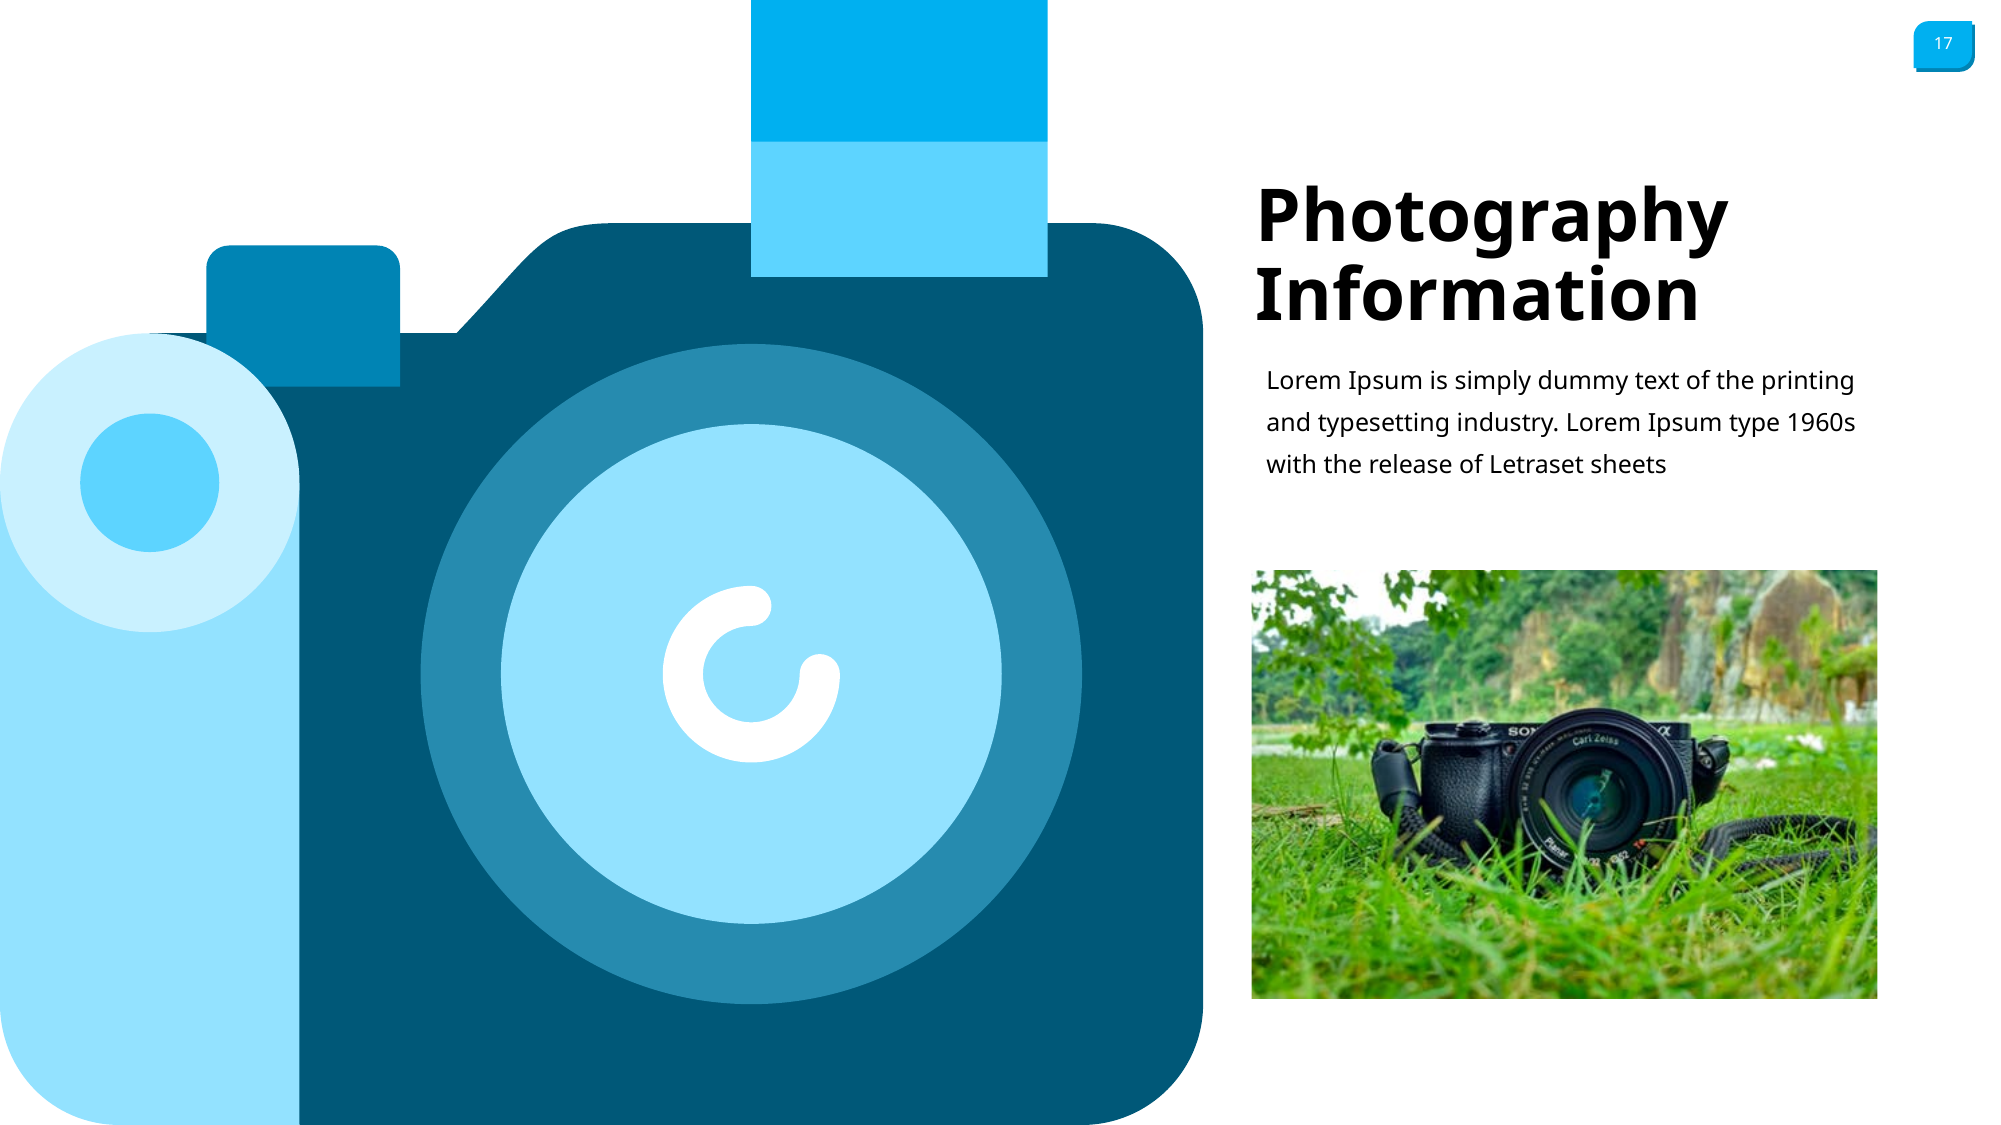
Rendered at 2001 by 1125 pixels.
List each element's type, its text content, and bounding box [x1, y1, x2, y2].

picture [1251, 570, 1878, 999]
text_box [0, 0, 1204, 1125]
text_box Lorem Ipsum is simply dummy text of the printing and typesetting industry. Lorem Ipsum type 1960s with the release of Letraset sheets [1251, 345, 1878, 486]
text_box Photography Information [1241, 169, 1764, 343]
